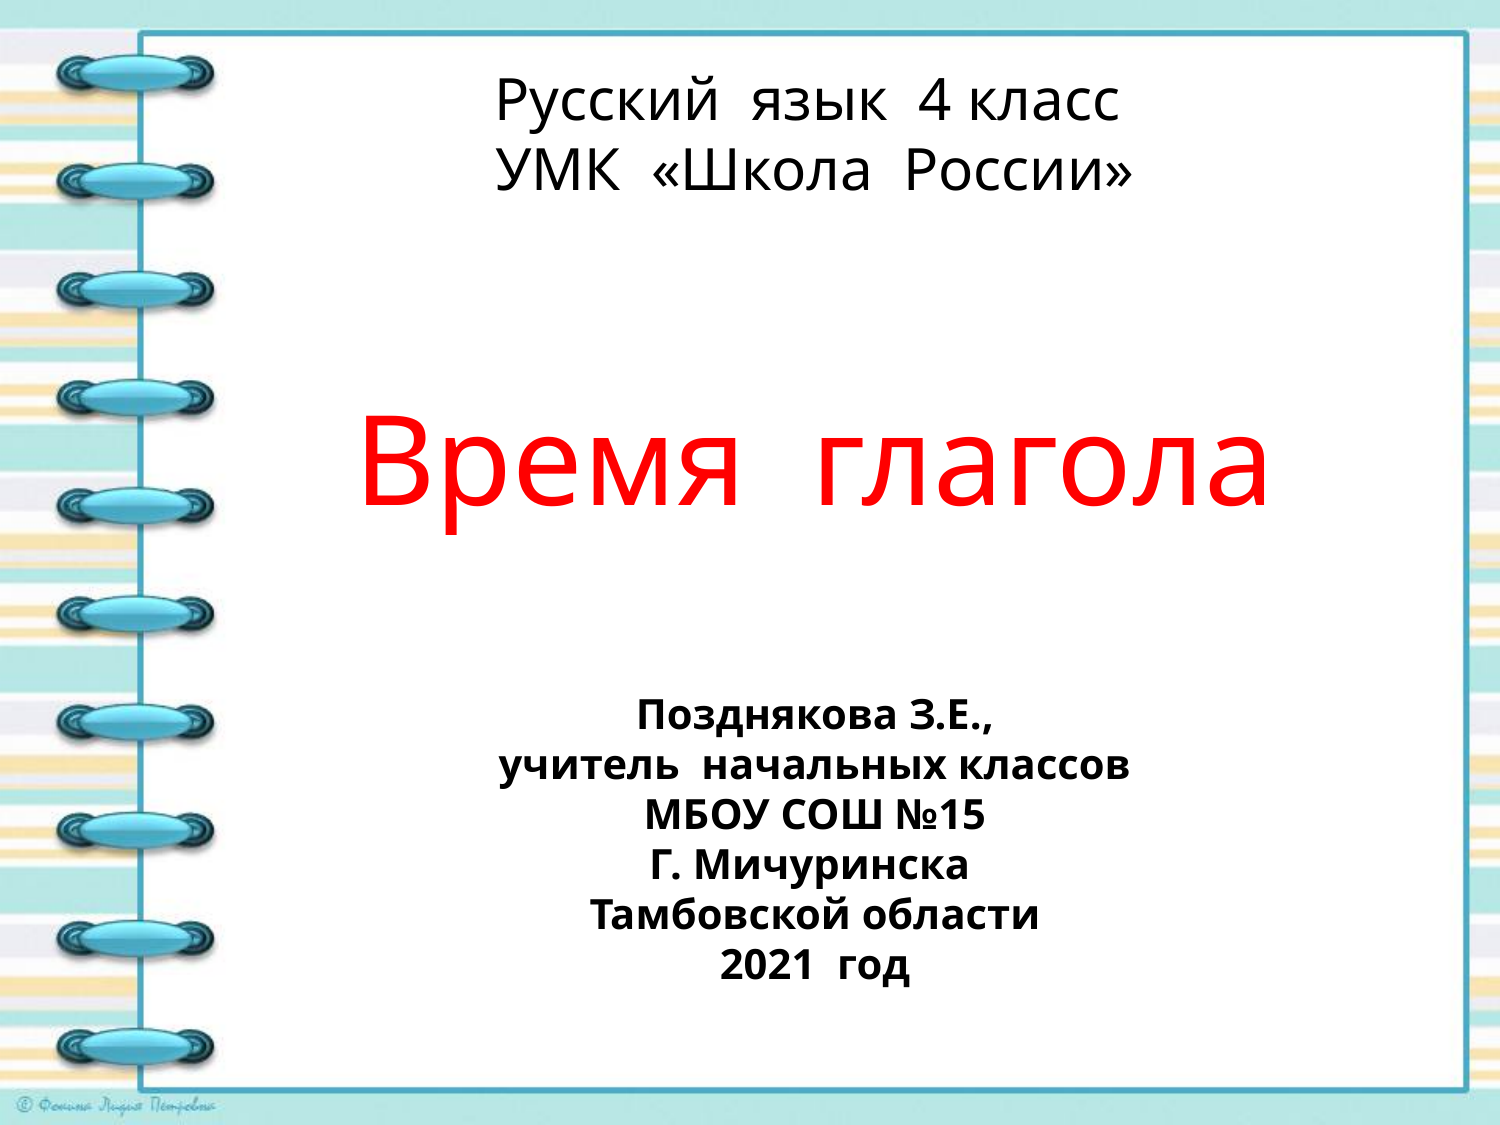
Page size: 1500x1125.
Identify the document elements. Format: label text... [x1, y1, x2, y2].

text_box Русский язык 4 класс УМК «Школа России» [147, 54, 1483, 255]
title Время глагола [230, 373, 1400, 492]
picture [0, 0, 1500, 1125]
subtitle Позднякова З.Е., учитель начальных классов МБОУ СОШ №15 Г. Мичуринска Тамбовской области 2021 год [357, 680, 1272, 1035]
